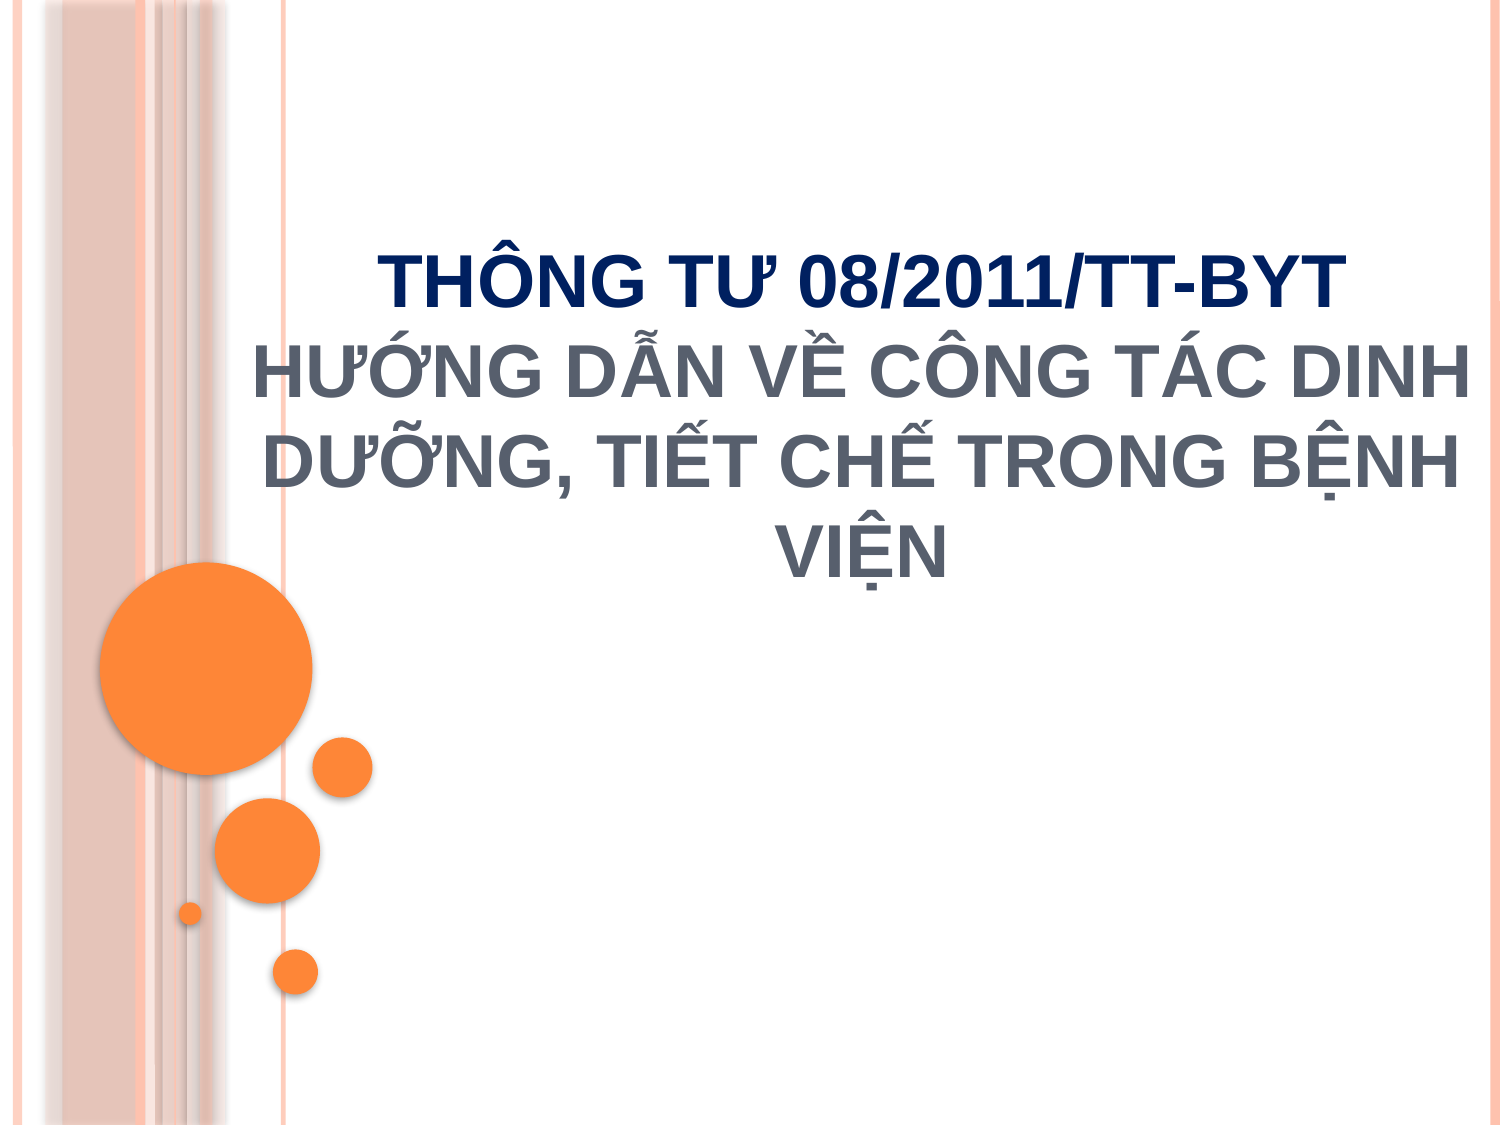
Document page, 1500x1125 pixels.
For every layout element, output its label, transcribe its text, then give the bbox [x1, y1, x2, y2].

title THÔNG TƯ 08/2011/TT-BYT Hướng dẫn về công tác dinh dưỡng, tiết chế trong bệnh viện [225, 224, 1500, 600]
